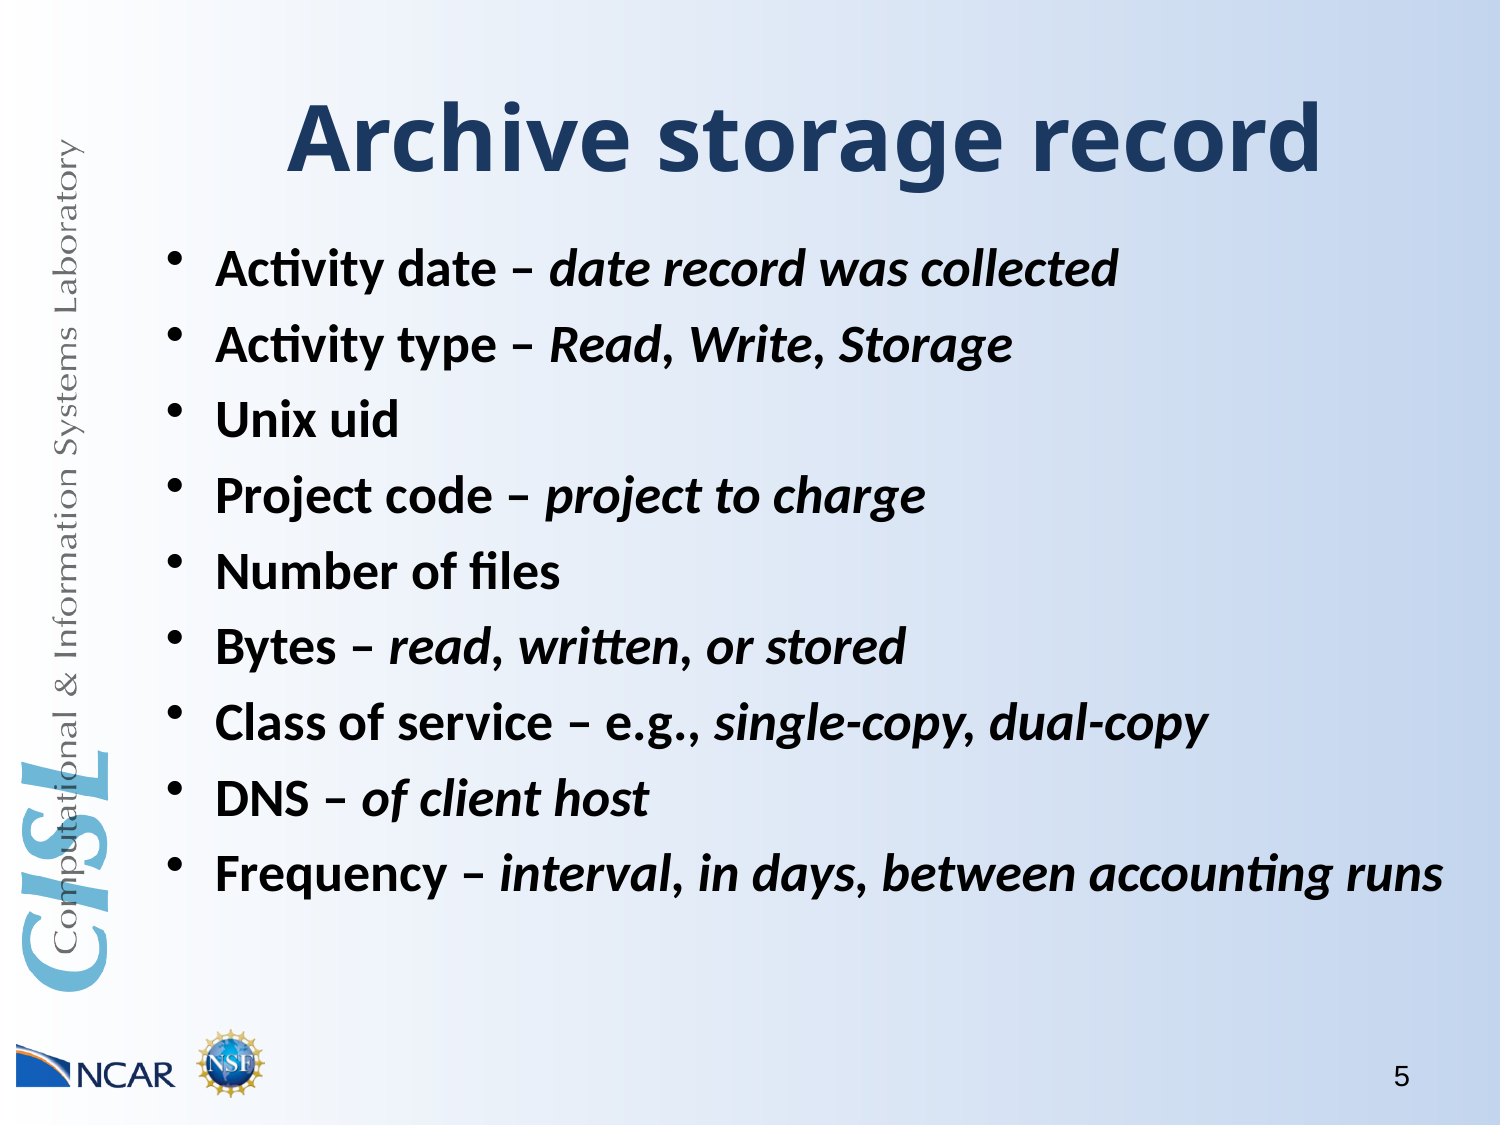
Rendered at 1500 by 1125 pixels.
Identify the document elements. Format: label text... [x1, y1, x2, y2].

picture [16, 1039, 180, 1090]
list Activity date – date record was collected Activity type – Read, Write, Storage Unix uid Project code – project to charge Number of files Bytes – read, written, or stored Class of service – e.g., single-copy, dual-copy DNS – of client host Frequency – interval, in days, between accounting runs [150, 224, 1463, 968]
title Archive storage record [150, 44, 1463, 224]
slide_number 5 [1074, 1021, 1426, 1101]
picture [16, 112, 134, 1012]
picture [196, 1028, 265, 1098]
